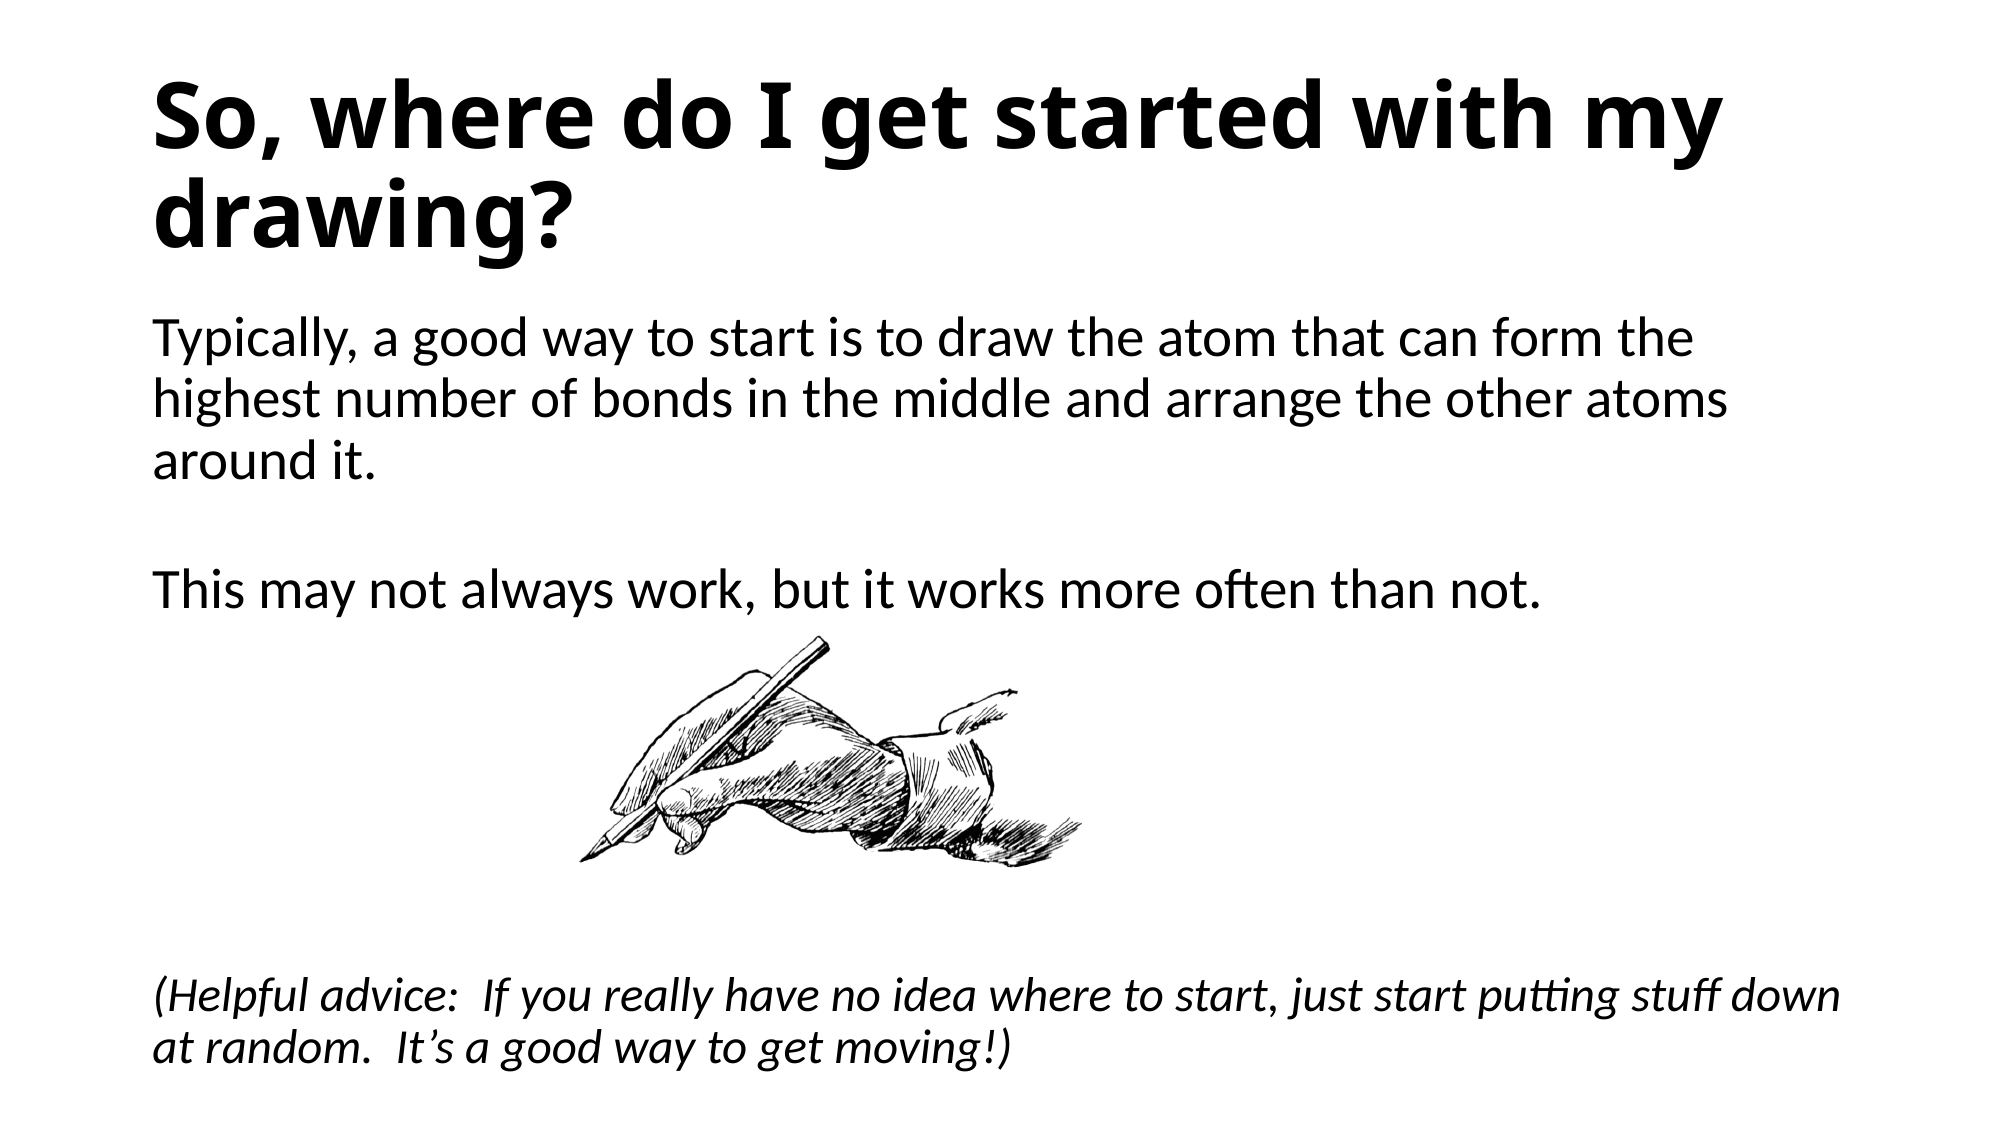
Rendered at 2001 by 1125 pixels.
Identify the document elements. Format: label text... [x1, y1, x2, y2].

list Typically, a good way to start is to draw the atom that can form the highest number of bonds in the middle and arrange the other atoms around it. This may not always work, but it works more often than not. (Helpful advice: If you really have no idea where to start, just start putting stuff down at random. It’s a good way to get moving!) [137, 299, 1863, 1083]
title So, where do I get started with my drawing? [137, 59, 1863, 278]
picture [536, 632, 1086, 913]
